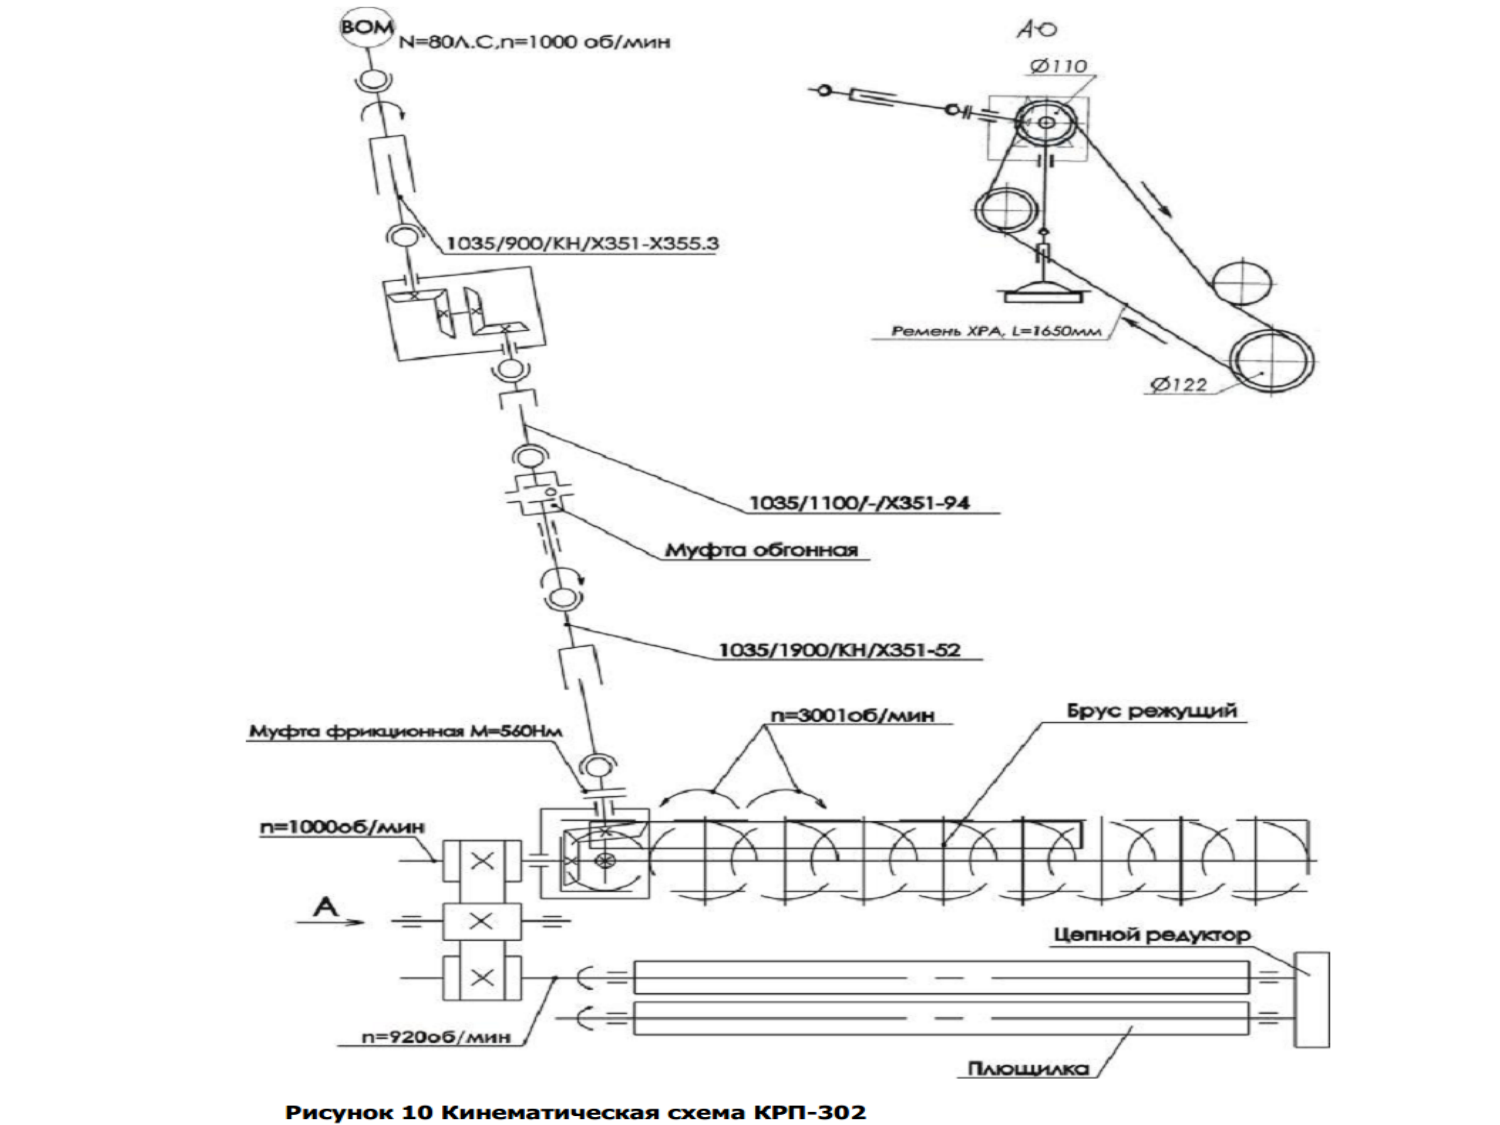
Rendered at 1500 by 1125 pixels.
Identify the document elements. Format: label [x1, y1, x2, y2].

picture [128, 0, 1384, 1125]
